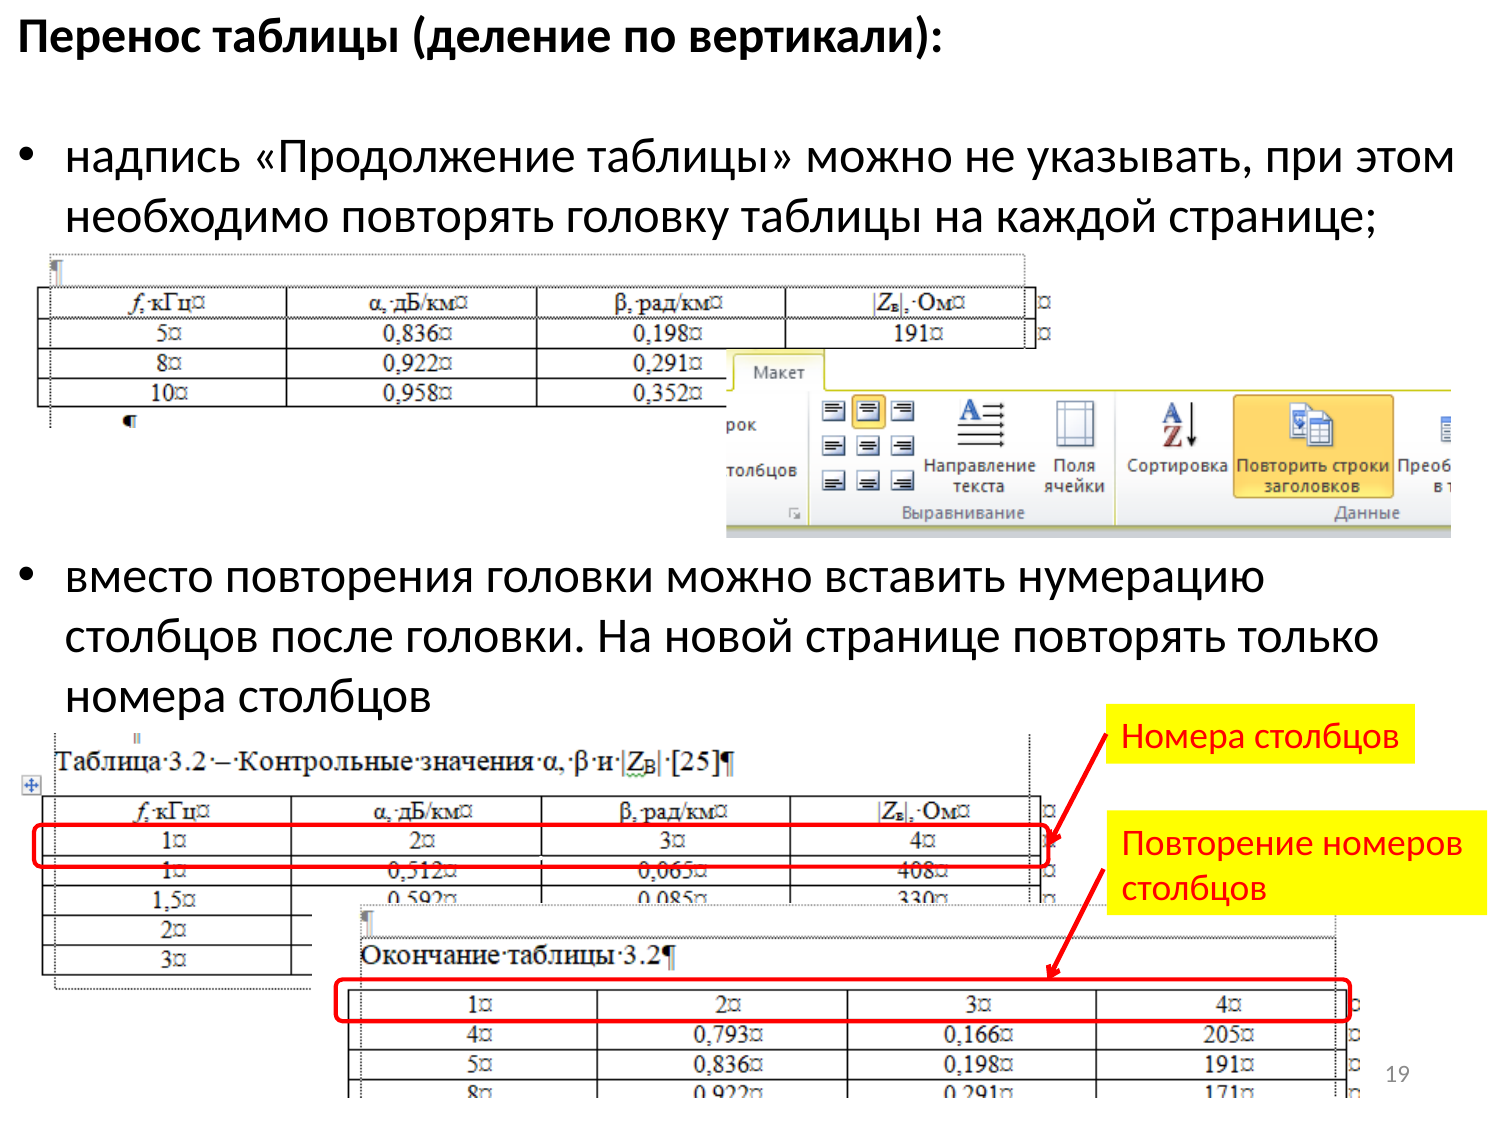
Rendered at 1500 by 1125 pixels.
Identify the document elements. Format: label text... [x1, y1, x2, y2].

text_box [1048, 733, 1105, 846]
text_box Номера столбцов [1106, 703, 1415, 764]
slide_number 19 [1364, 1042, 1425, 1103]
picture [17, 243, 1452, 538]
text_box Перенос таблицы (деление по вертикали): надпись «Продолжение таблицы» можно не указывать, при этом необходимо повторять головку таблицы на каждой странице; вместо повторения головки можно вставить нумерацию столбцов после головки. На новой странице повторять только номера столбцов [2, 0, 1483, 731]
text_box Повторение номеров столбцов [1106, 810, 1488, 916]
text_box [1047, 868, 1104, 981]
picture [17, 732, 1361, 1098]
